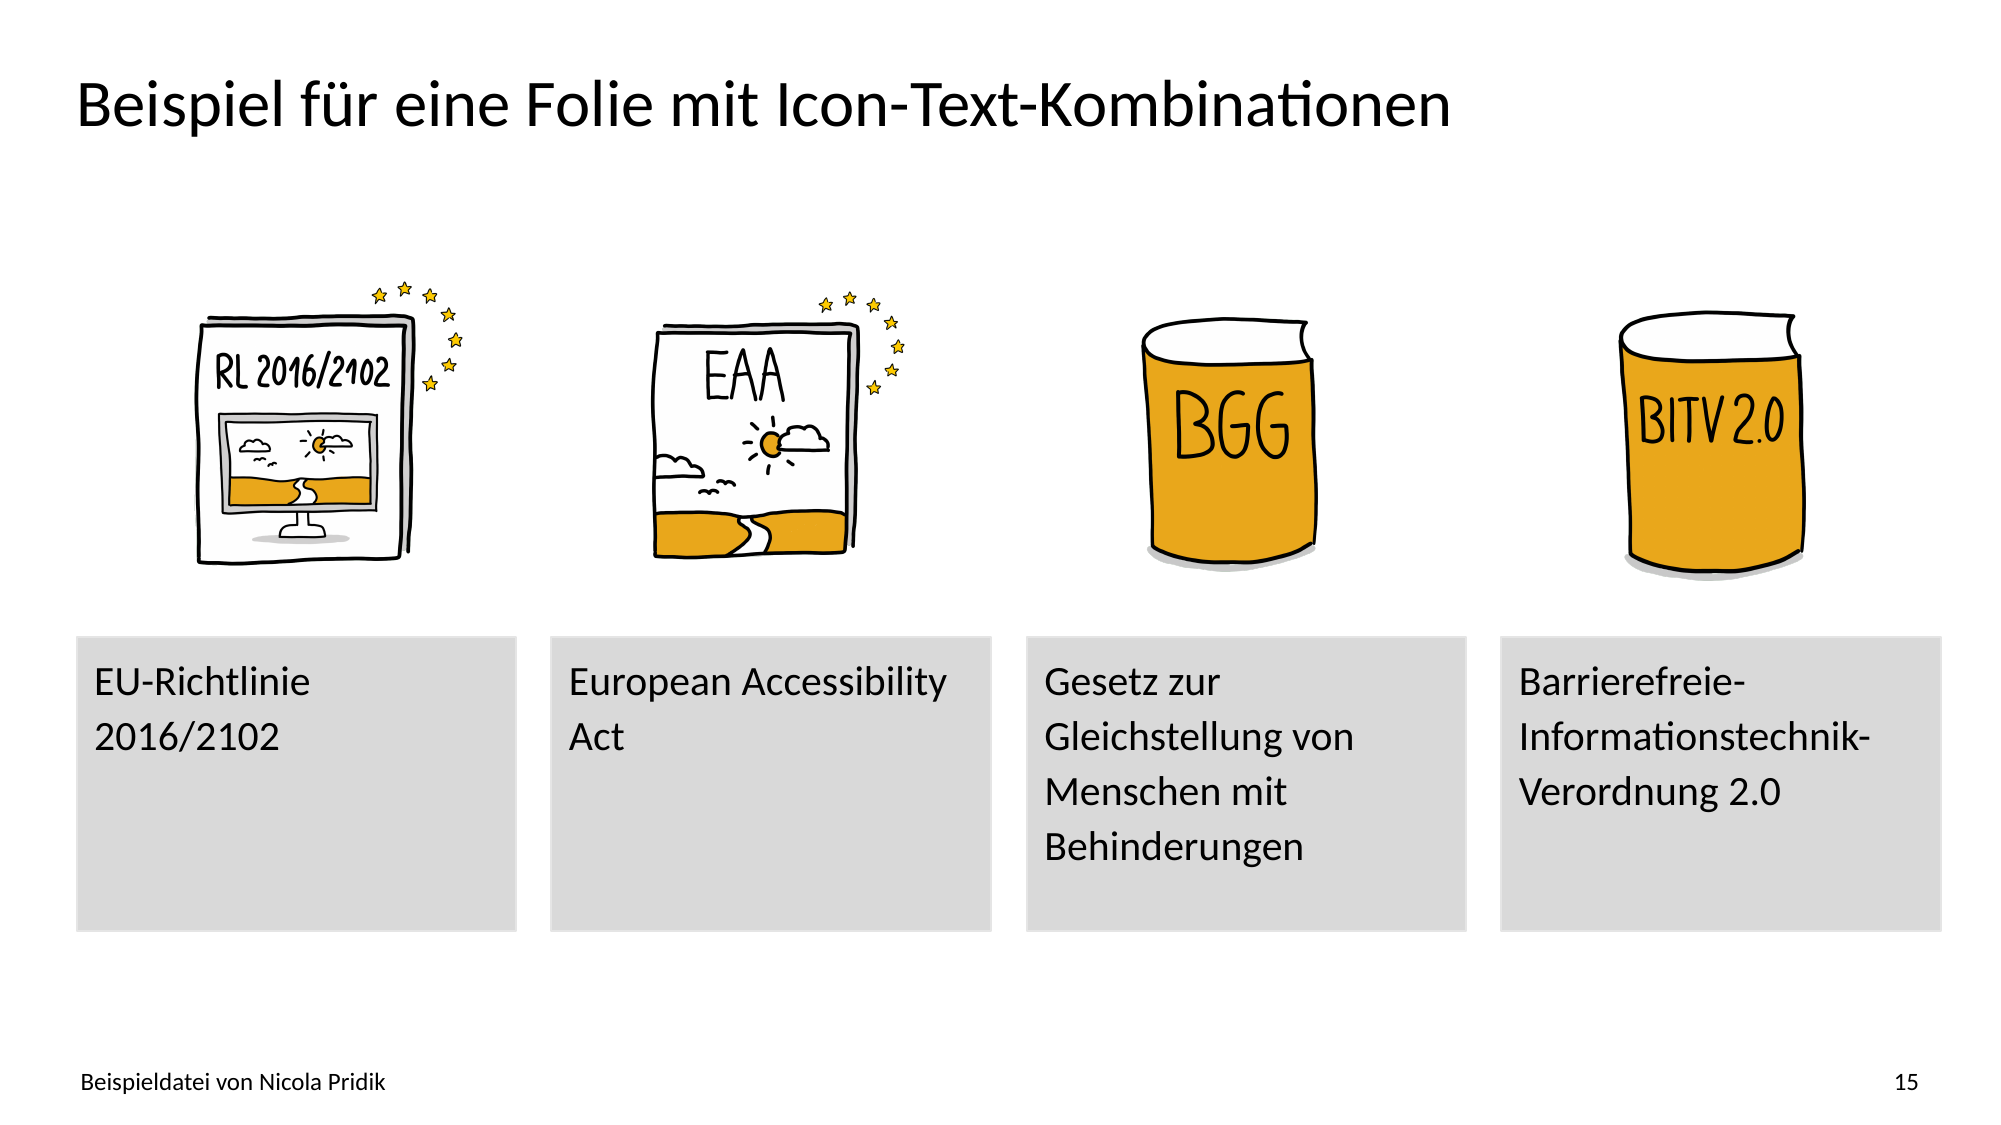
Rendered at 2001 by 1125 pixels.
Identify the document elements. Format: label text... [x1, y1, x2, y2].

list European Accessibility Act [550, 636, 992, 932]
list Barrierefreie-Informationstechnik-Verordnung 2.0 [1500, 636, 1942, 932]
title Beispiel für eine Folie mit Icon-Text-Kombinationen [76, 59, 1941, 141]
slide_number 15 [1482, 1065, 1920, 1096]
picture [13, 263, 2000, 616]
footer Beispieldatei von Nicola Pridik [80, 1065, 756, 1096]
list Gesetz zur Gleichstellung von Menschen mit Behinderungen [1026, 636, 1467, 932]
list EU-Richtlinie 2016/2102 [76, 636, 517, 932]
